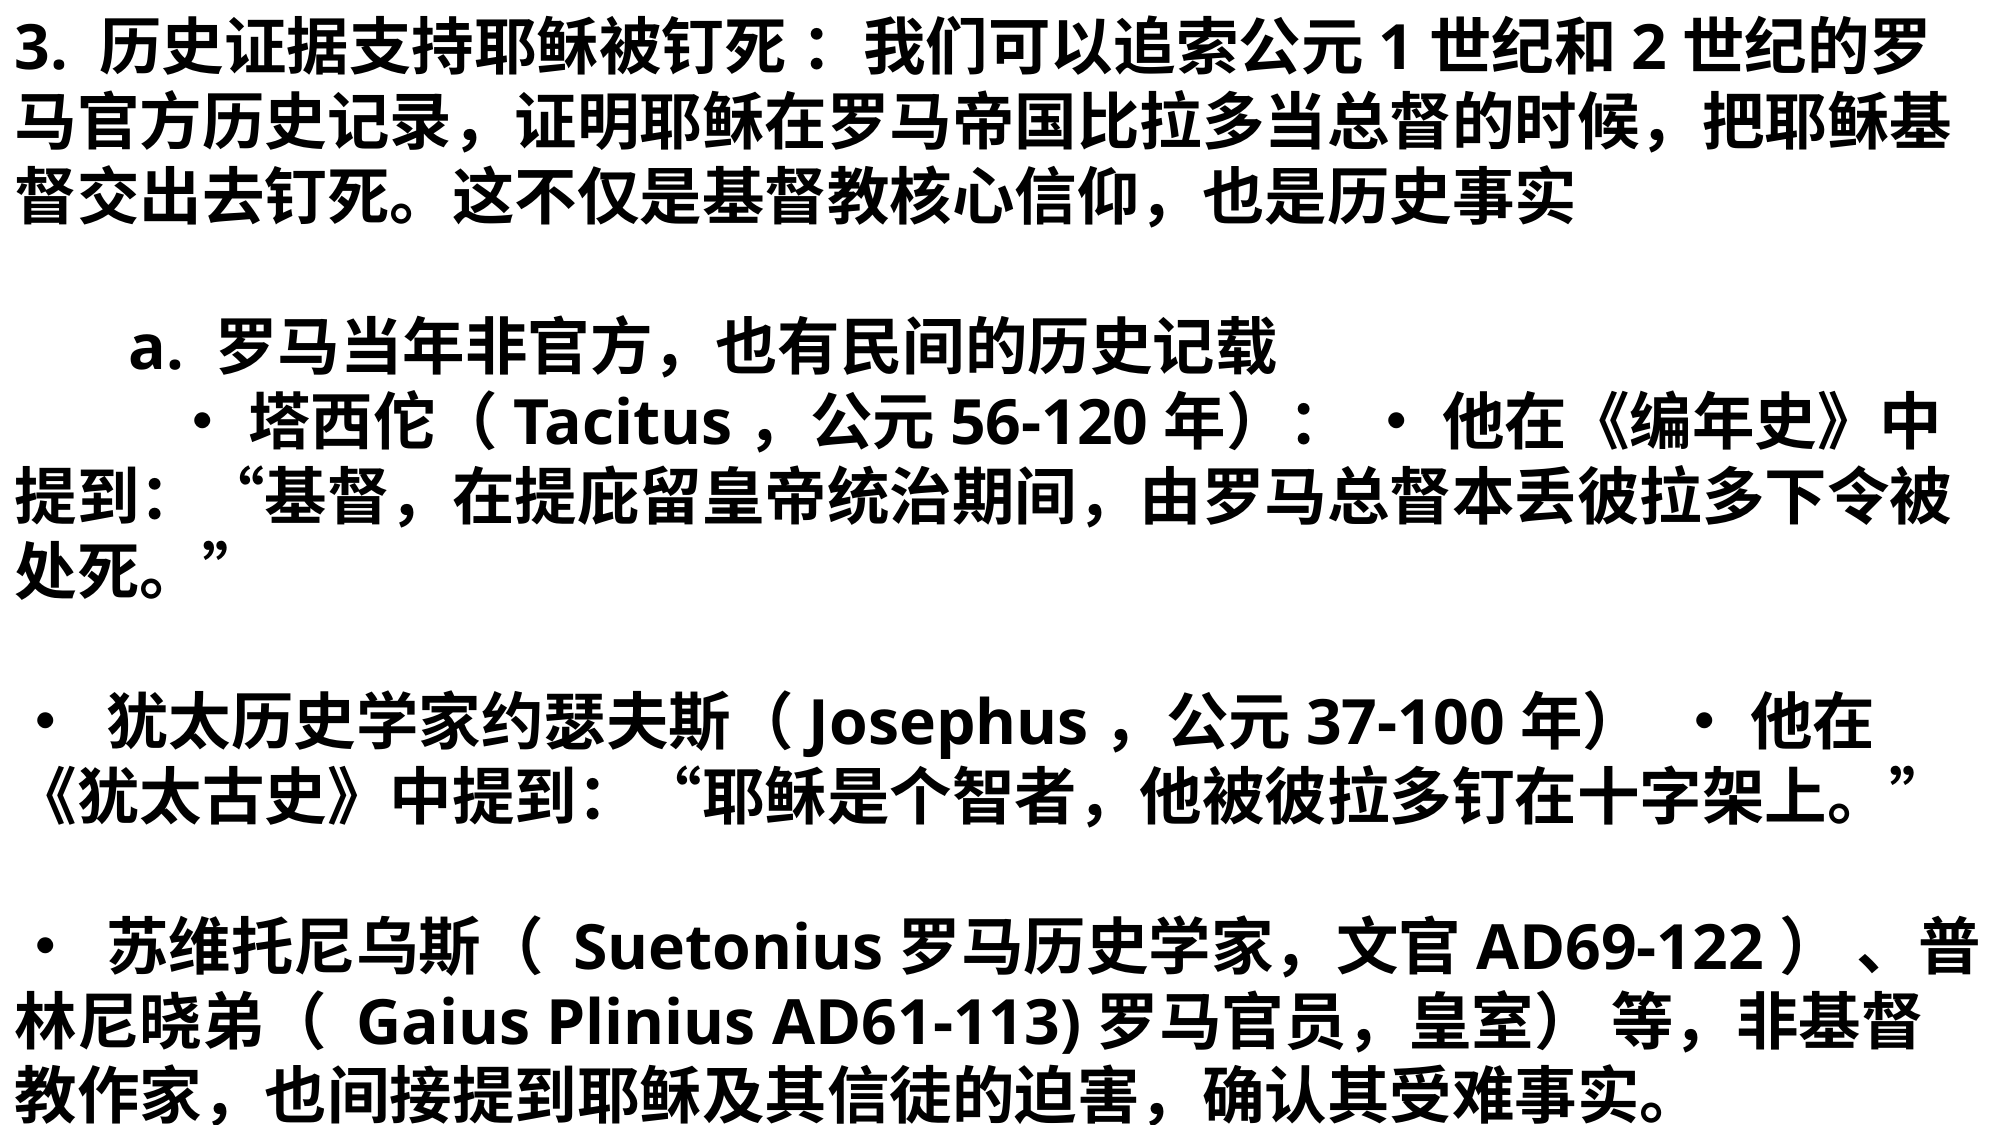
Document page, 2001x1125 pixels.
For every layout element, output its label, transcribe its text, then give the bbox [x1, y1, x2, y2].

text_box 3. 历史证据支持耶稣被钉死 ：我们可以追索公元1世纪和2世纪的罗马官方历史记录，证明耶稣在罗马帝国比拉多当总督的时候，把耶稣基督交出去钉死。这不仅是基督教核心信仰，也是历史事实 a. 罗马当年非官方，也有民间的历史记载 • 塔西佗（Tacitus，公元56-120年）： • 他在《编年史》中提到：“基督，在提庇留皇帝统治期间，由罗马总督本丢彼拉多下令被处死。” • 犹太历史学家约瑟夫斯（Josephus，公元37-100年） • 他在《犹太古史》中提到：“耶稣是个智者，他被彼拉多钉在十字架上。” • 苏维托尼乌斯（ Suetonius罗马历史学家，文官AD69-122） 、普林尼晓弟（ Gaius Plinius AD61-113)罗马官员，皇室） 等，非基督教作家，也间接提到耶稣及其信徒的迫害，确认其受难事实。 [0, 0, 2000, 1125]
